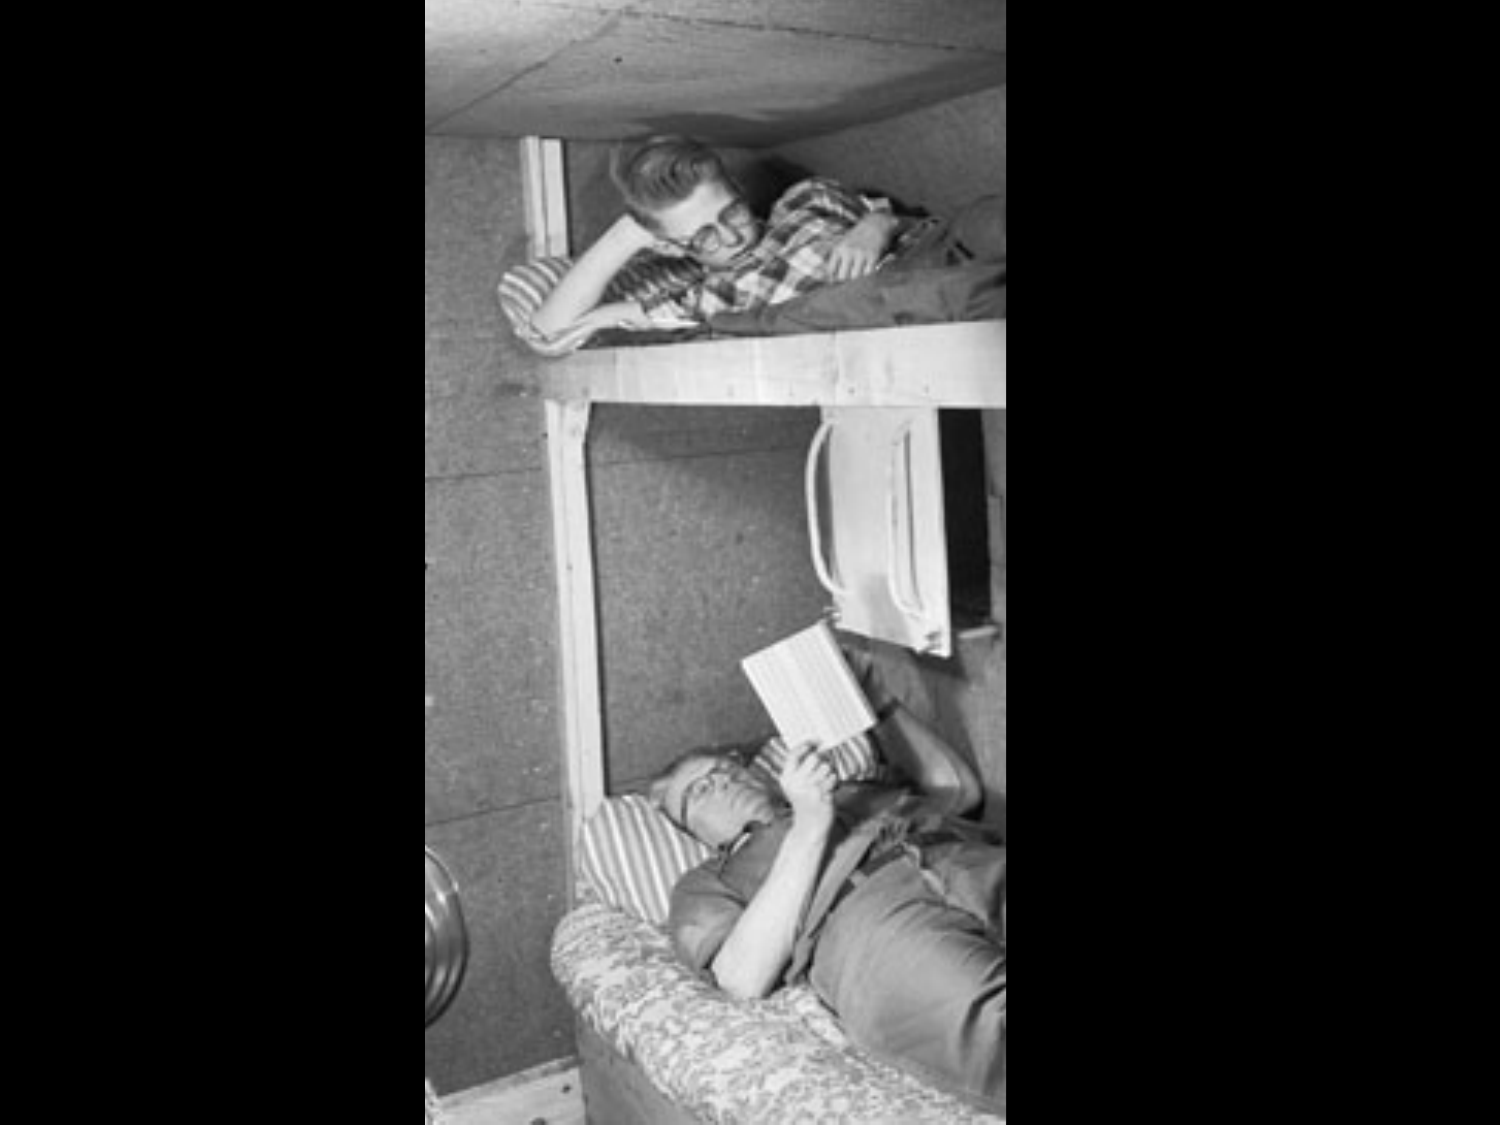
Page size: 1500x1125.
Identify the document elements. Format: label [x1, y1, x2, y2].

picture [424, 0, 1007, 1125]
